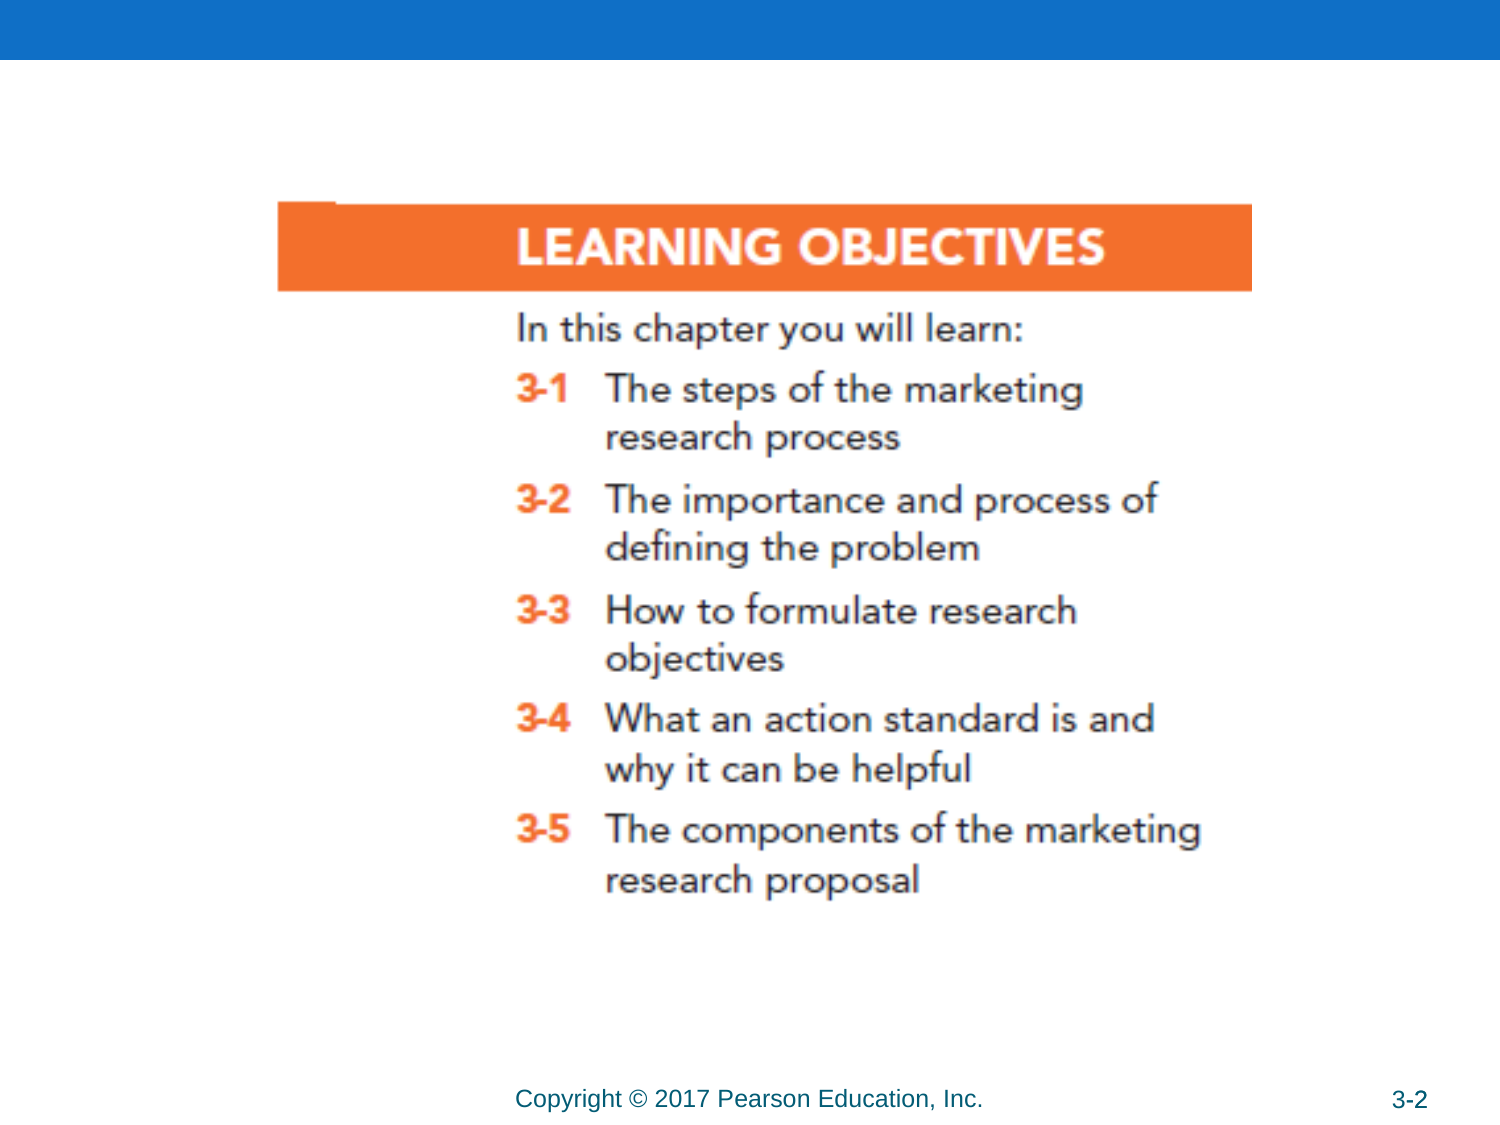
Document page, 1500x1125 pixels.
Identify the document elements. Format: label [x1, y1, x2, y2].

picture [247, 184, 1253, 933]
picture [641, 1100, 647, 1107]
